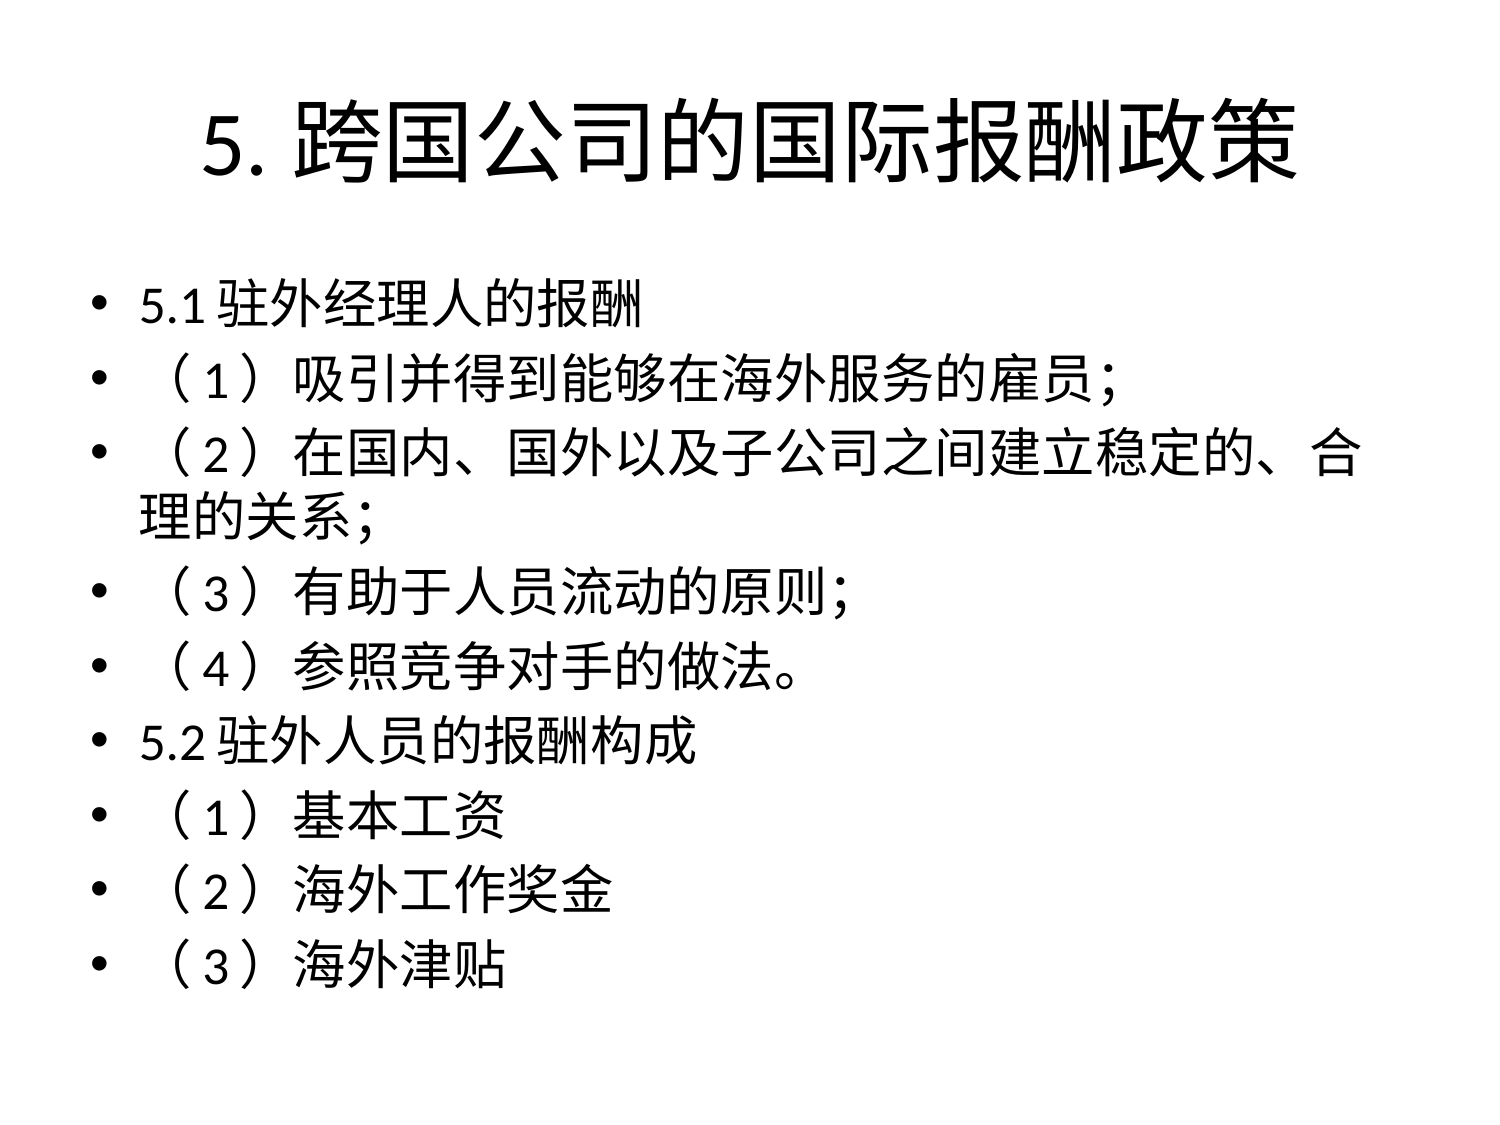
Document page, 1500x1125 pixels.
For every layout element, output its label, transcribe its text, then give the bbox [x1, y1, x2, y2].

title 5.跨国公司的国际报酬政策 [75, 45, 1425, 233]
list 5.1驻外经理人的报酬 （1）吸引并得到能够在海外服务的雇员； （2）在国内、国外以及子公司之间建立稳定的、合理的关系； （3）有助于人员流动的原则； （4）参照竞争对手的做法。 5.2驻外人员的报酬构成 （1）基本工资 （2）海外工作奖金 （3）海外津贴 [75, 262, 1425, 1005]
